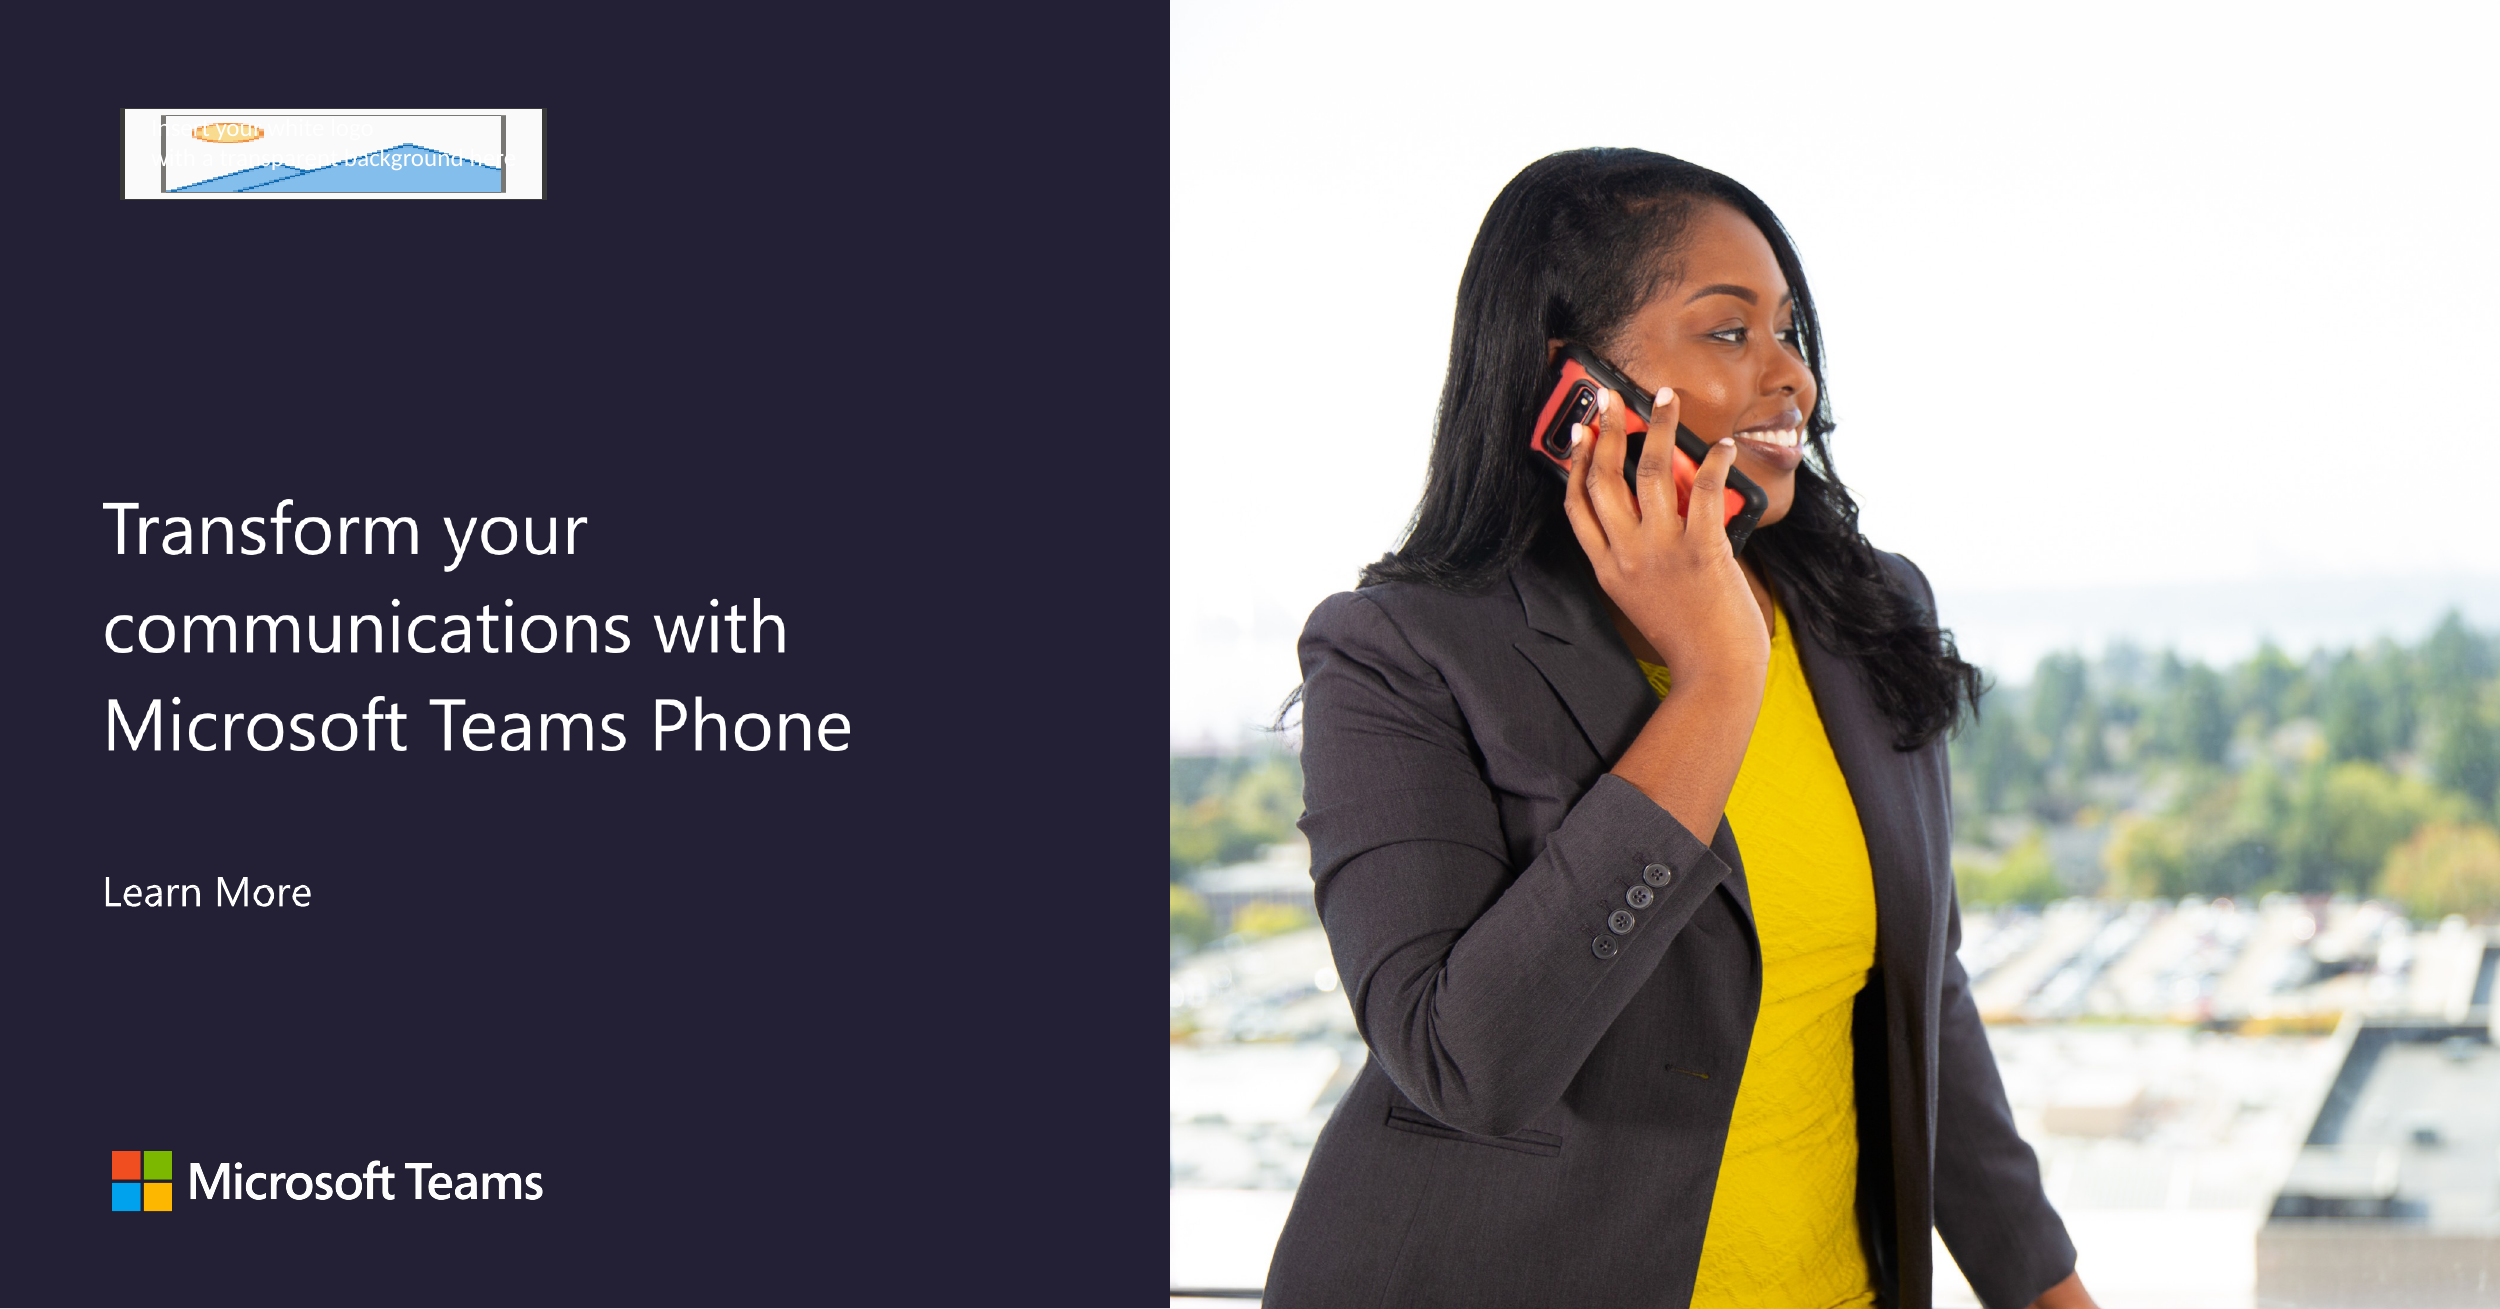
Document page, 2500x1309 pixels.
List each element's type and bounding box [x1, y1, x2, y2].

picture [1170, 0, 2500, 1309]
picture [103, 499, 850, 751]
picture [50, 1091, 603, 1271]
picture [105, 103, 563, 205]
